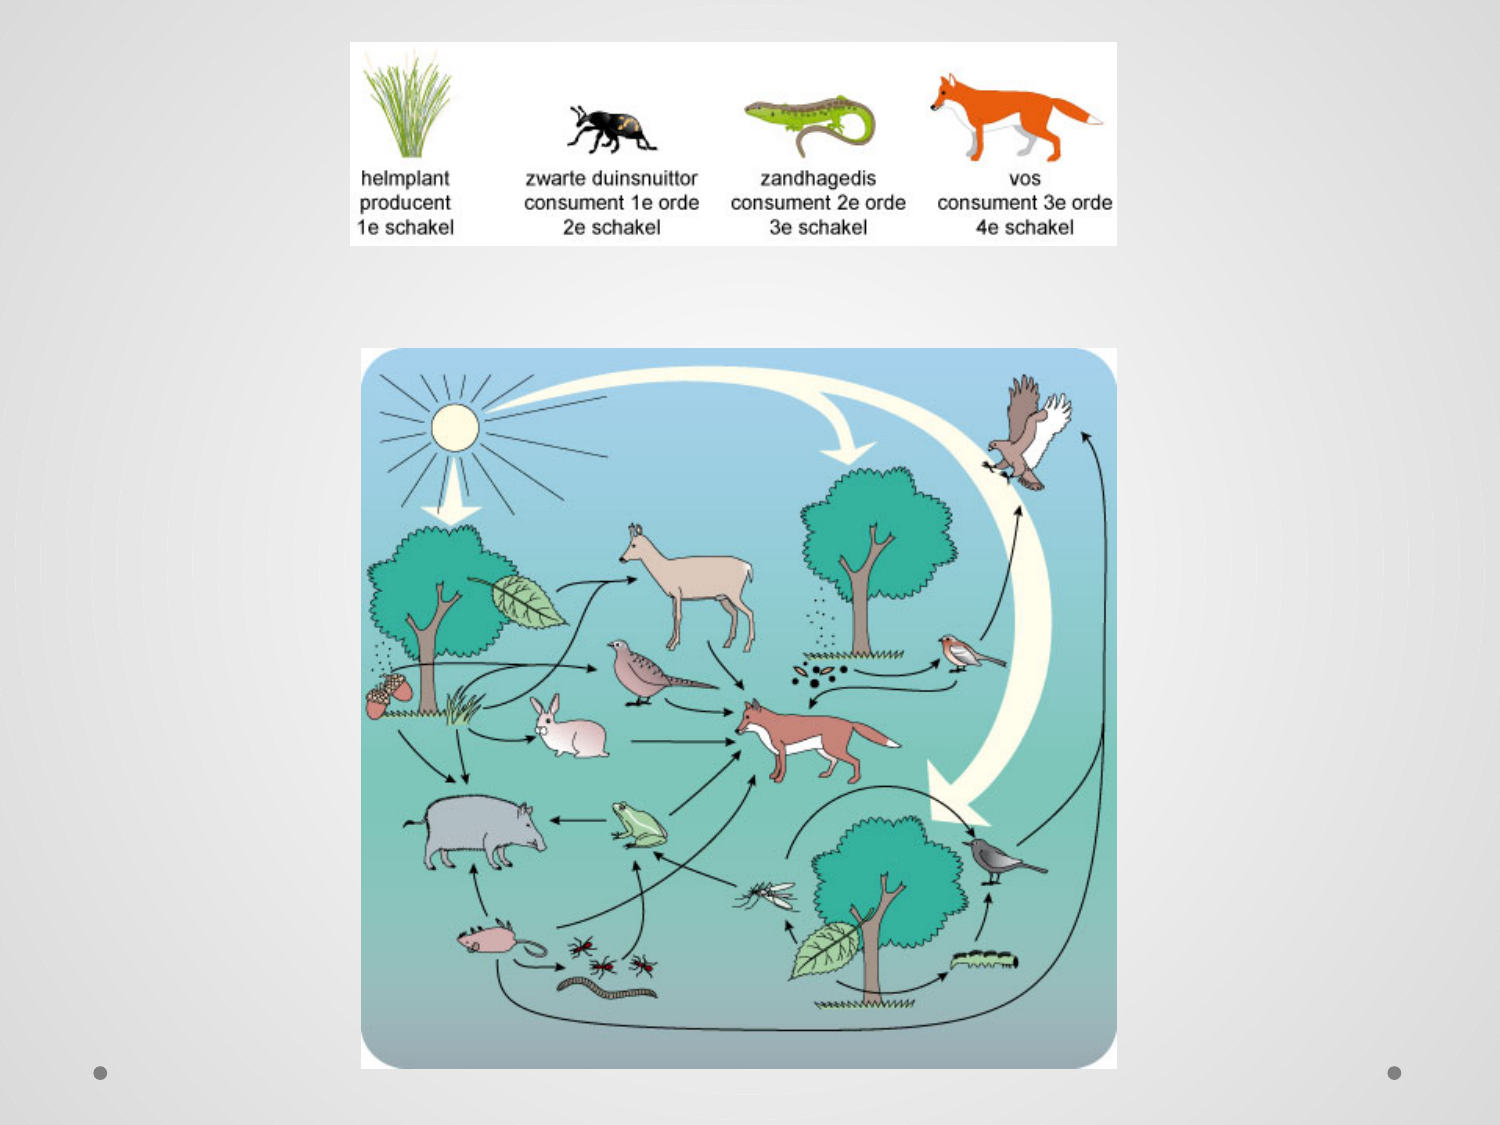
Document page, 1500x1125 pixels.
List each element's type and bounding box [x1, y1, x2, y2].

picture [361, 348, 1117, 1070]
picture [350, 42, 1117, 247]
